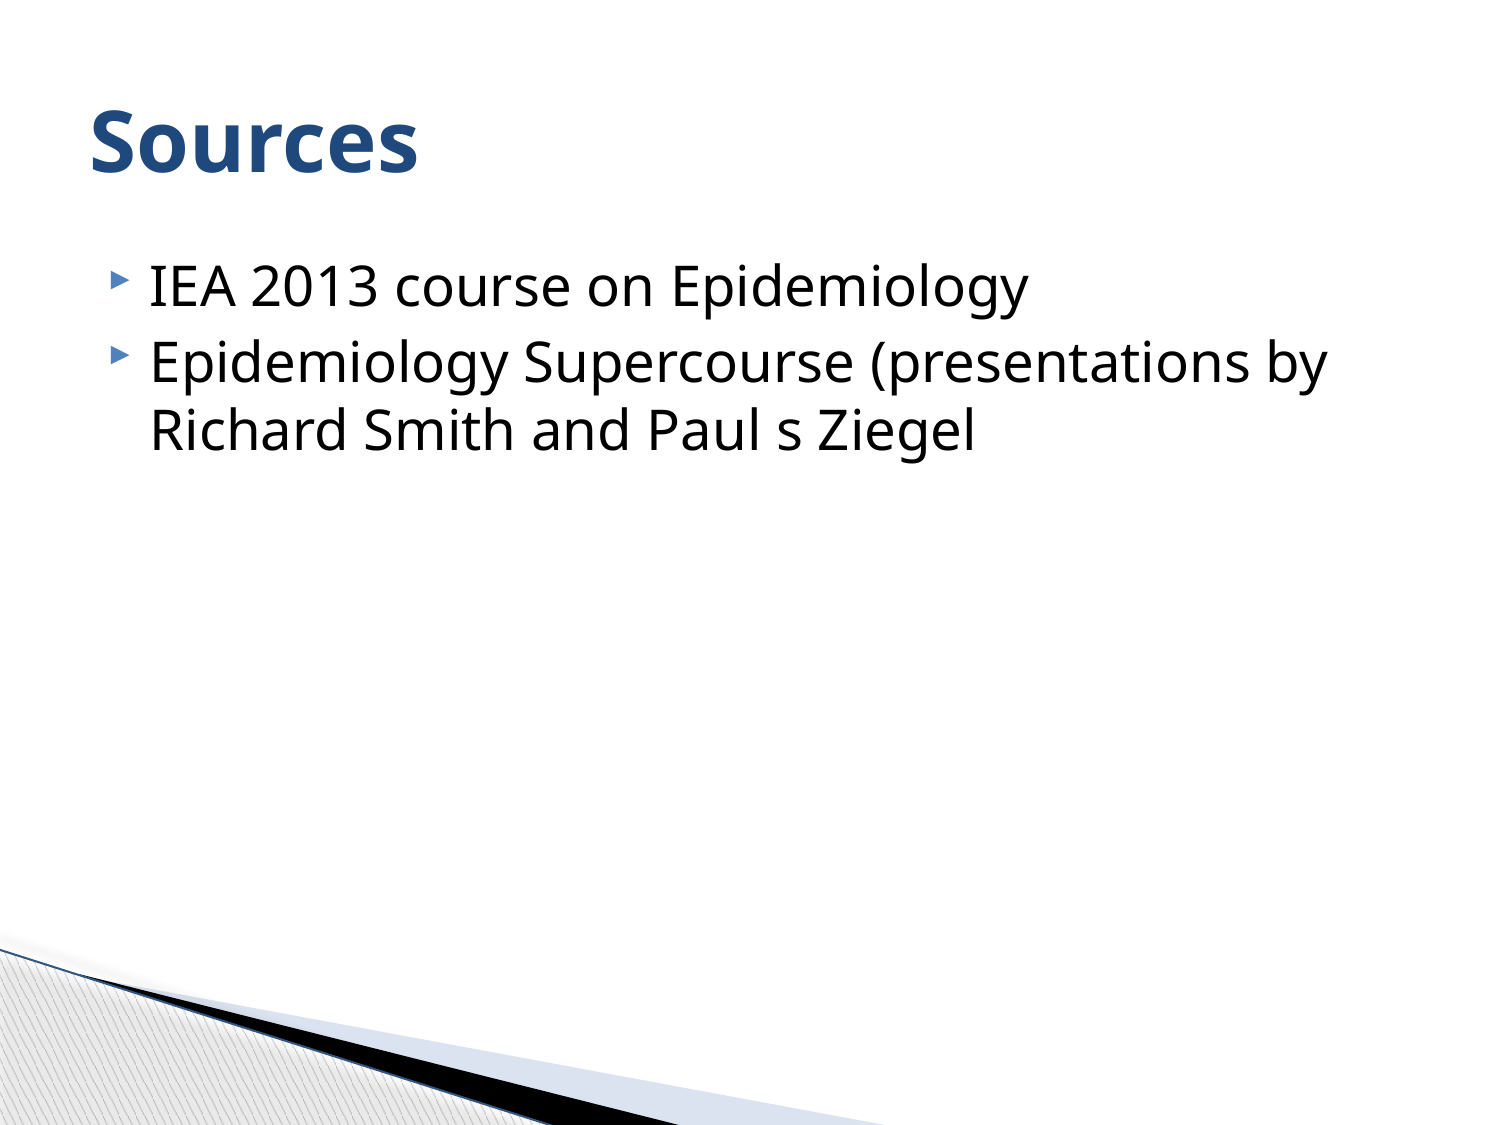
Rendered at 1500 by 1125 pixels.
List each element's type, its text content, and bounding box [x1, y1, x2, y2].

title Sources [75, 45, 1425, 233]
list IEA 2013 course on Epidemiology Epidemiology Supercourse (presentations by Richard Smith and Paul s Ziegel [75, 243, 1425, 986]
